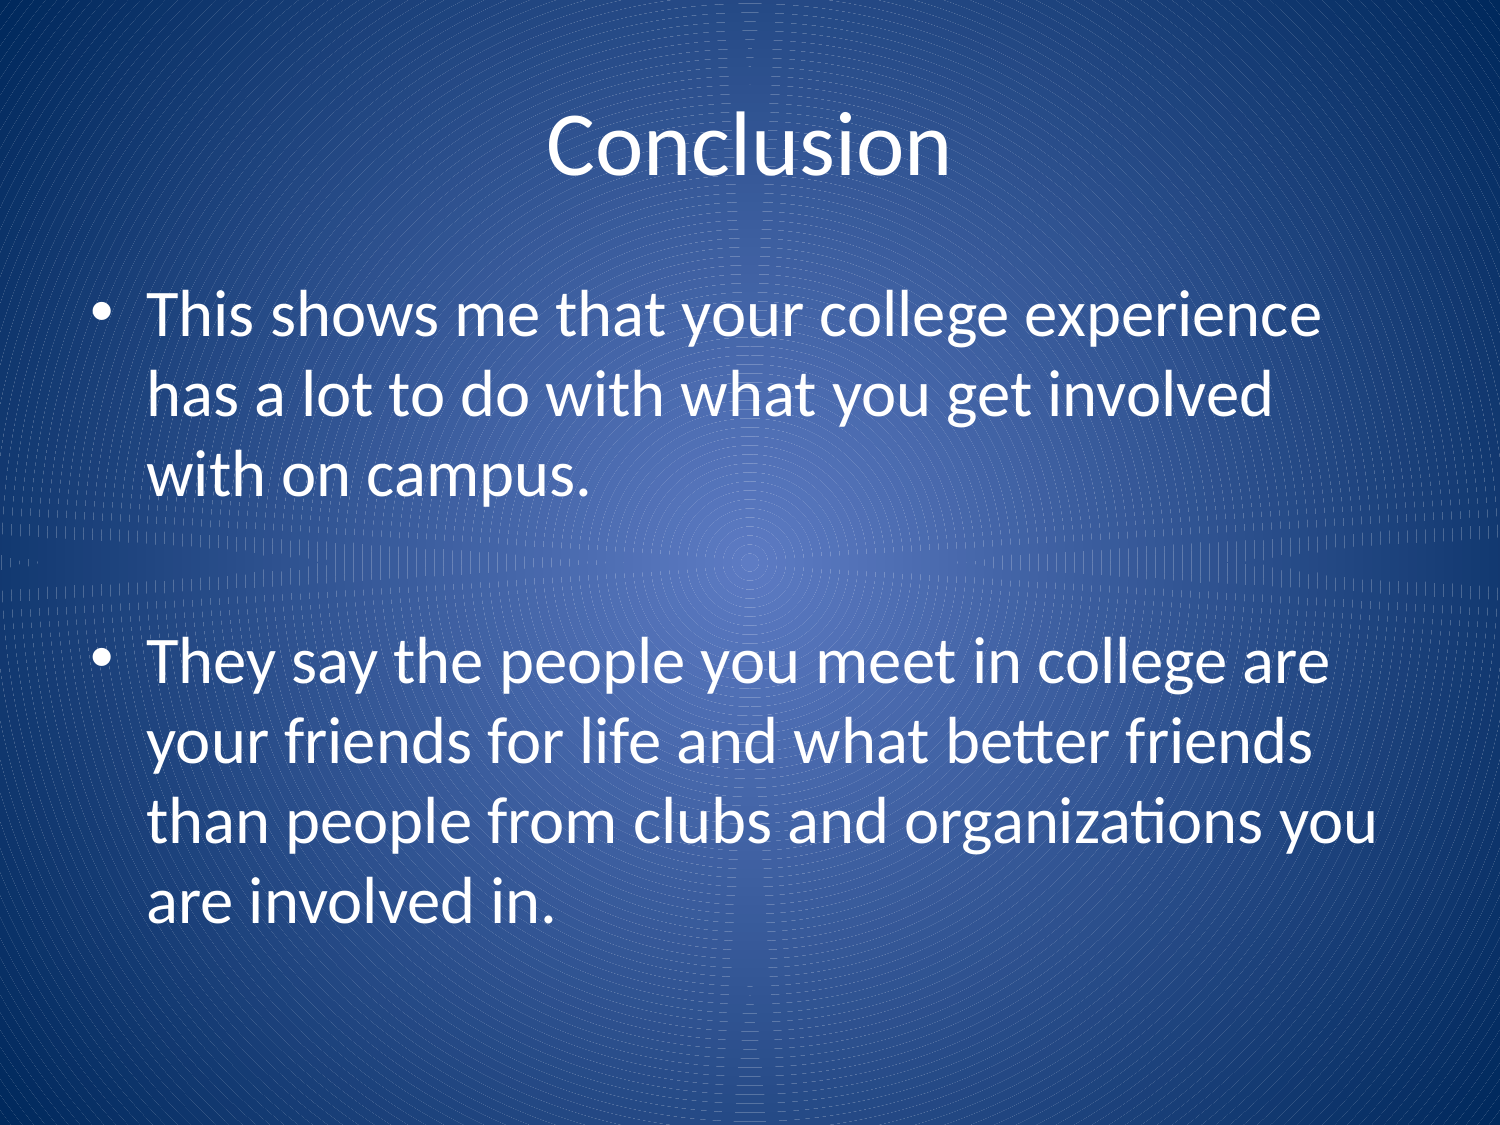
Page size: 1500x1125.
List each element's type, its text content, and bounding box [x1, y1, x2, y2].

title Conclusion [75, 45, 1425, 233]
list This shows me that your college experience has a lot to do with what you get involved with on campus. They say the people you meet in college are your friends for life and what better friends than people from clubs and organizations you are involved in. [75, 262, 1425, 1005]
